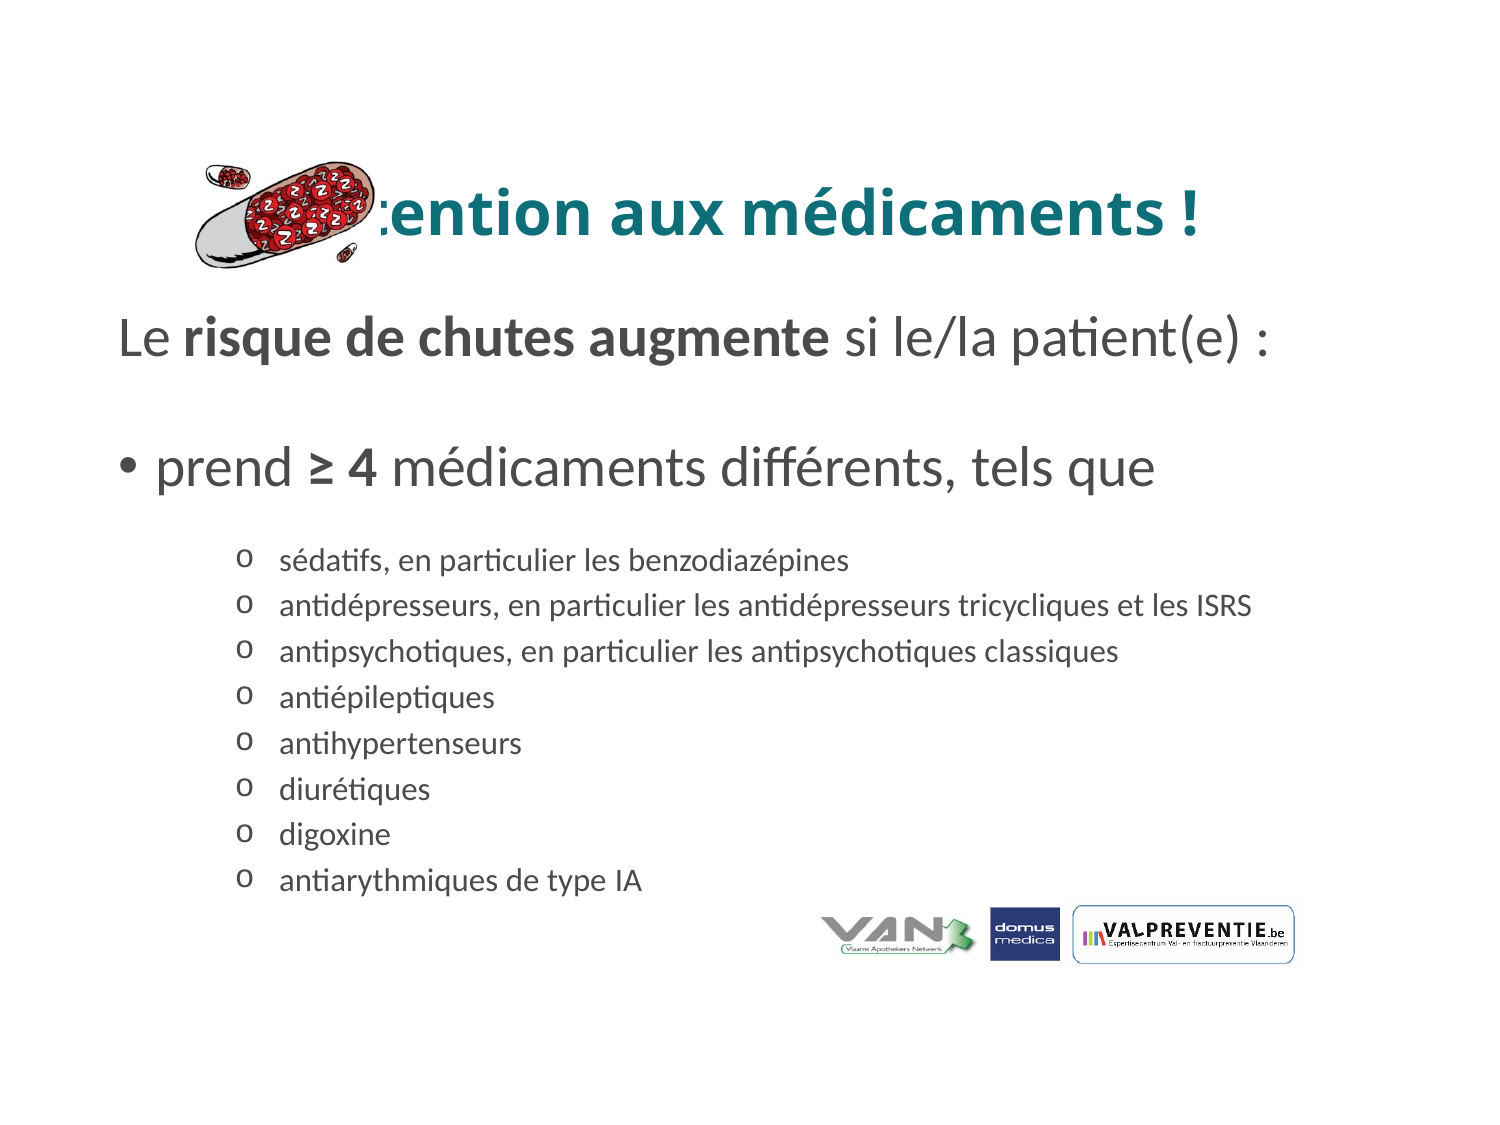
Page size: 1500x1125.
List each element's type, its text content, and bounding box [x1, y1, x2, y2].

title [103, 59, 1397, 278]
text_box Attention aux médicaments ! [381, 163, 1291, 257]
picture [191, 148, 381, 282]
picture [812, 898, 1307, 970]
list Le risque de chutes augmente si le/la patient(e) : prend ≥ 4 médicaments différents, tels que sédatifs, en particulier les benzodiazépines antidépresseurs, en particulier les antidépresseurs tricycliques et les ISRS antipsychotiques, en particulier les antipsychotiques classiques antiépileptiques antihypertenseurs diurétiques digoxine antiarythmiques de type IA [103, 299, 1397, 1014]
